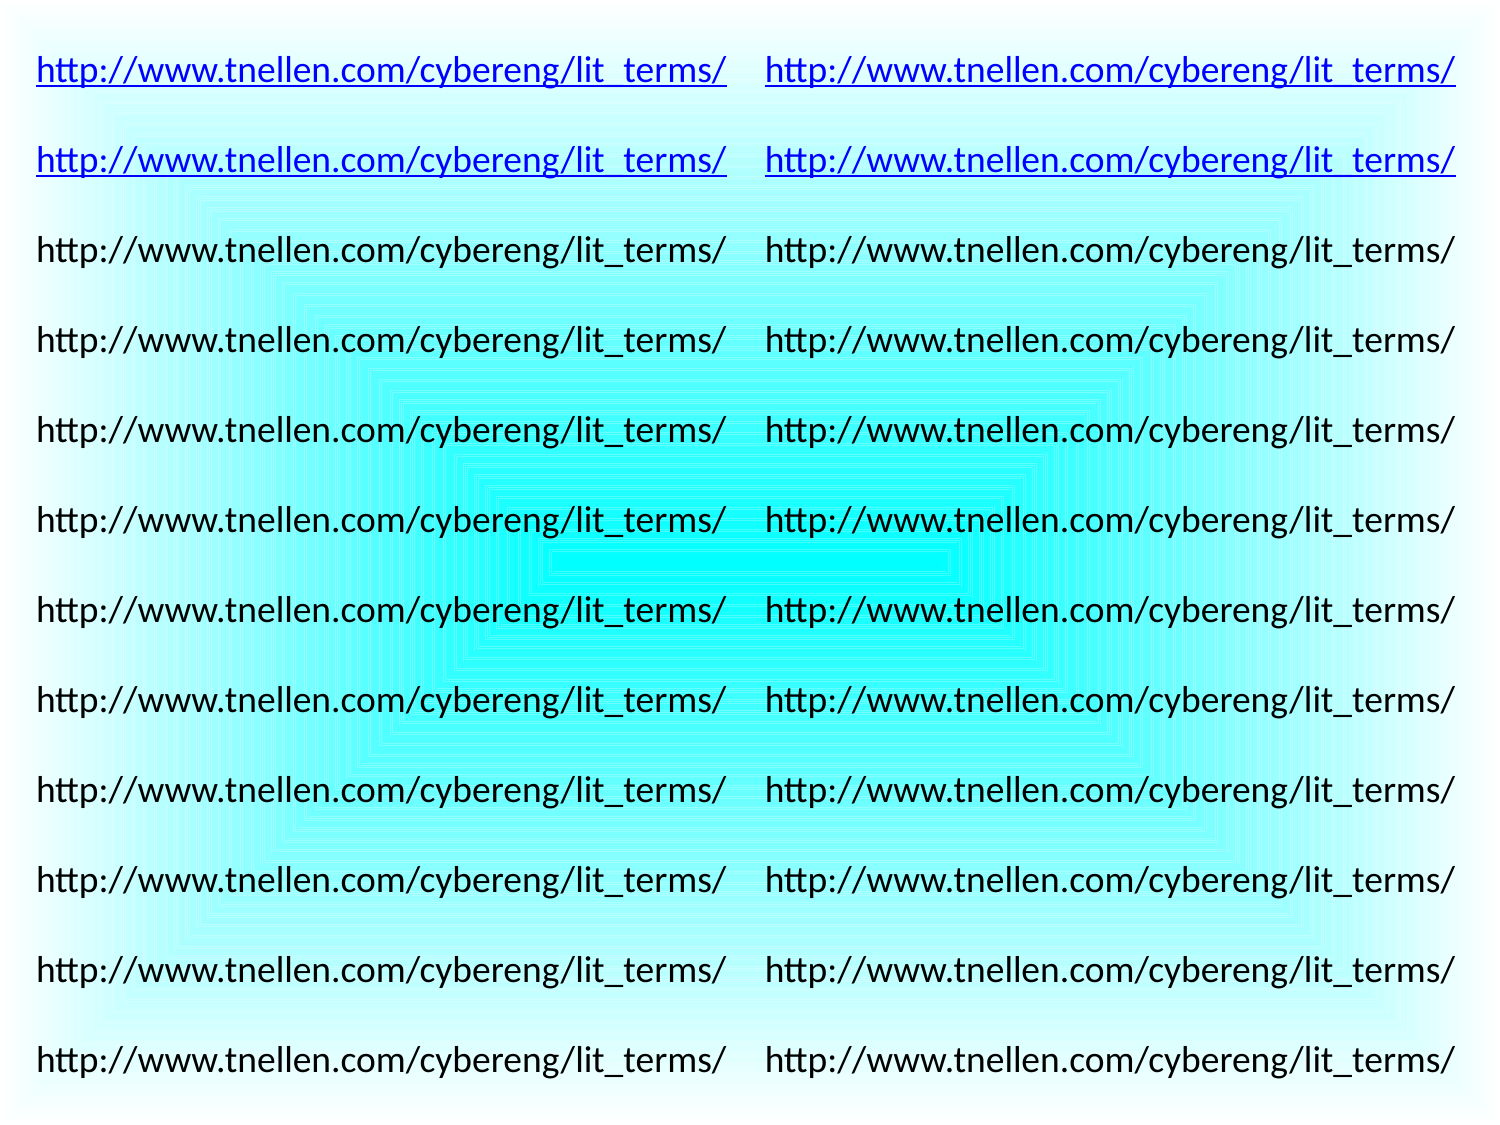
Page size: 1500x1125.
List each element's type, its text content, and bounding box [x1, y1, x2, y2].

text_box http://www.tnellen.com/cybereng/lit_terms/ http://www.tnellen.com/cybereng/lit_terms/ http://www.tnellen.com/cybereng/lit_terms/ http://www.tnellen.com/cybereng/lit_terms/ http://www.tnellen.com/cybereng/lit_terms/ http://www.tnellen.com/cybereng/lit_terms/ http://www.tnellen.com/cybereng/lit_terms/ http://www.tnellen.com/cybereng/lit_terms/ http://www.tnellen.com/cybereng/lit_terms/ http://www.tnellen.com/cybereng/lit_terms/ http://www.tnellen.com/cybereng/lit_terms/ http://www.tnellen.com/cybereng/lit_terms/ [21, 37, 749, 1125]
text_box http://www.tnellen.com/cybereng/lit_terms/ http://www.tnellen.com/cybereng/lit_terms/ http://www.tnellen.com/cybereng/lit_terms/ http://www.tnellen.com/cybereng/lit_terms/ http://www.tnellen.com/cybereng/lit_terms/ http://www.tnellen.com/cybereng/lit_terms/ http://www.tnellen.com/cybereng/lit_terms/ http://www.tnellen.com/cybereng/lit_terms/ http://www.tnellen.com/cybereng/lit_terms/ http://www.tnellen.com/cybereng/lit_terms/ http://www.tnellen.com/cybereng/lit_terms/ http://www.tnellen.com/cybereng/lit_terms/ [749, 37, 1479, 1125]
